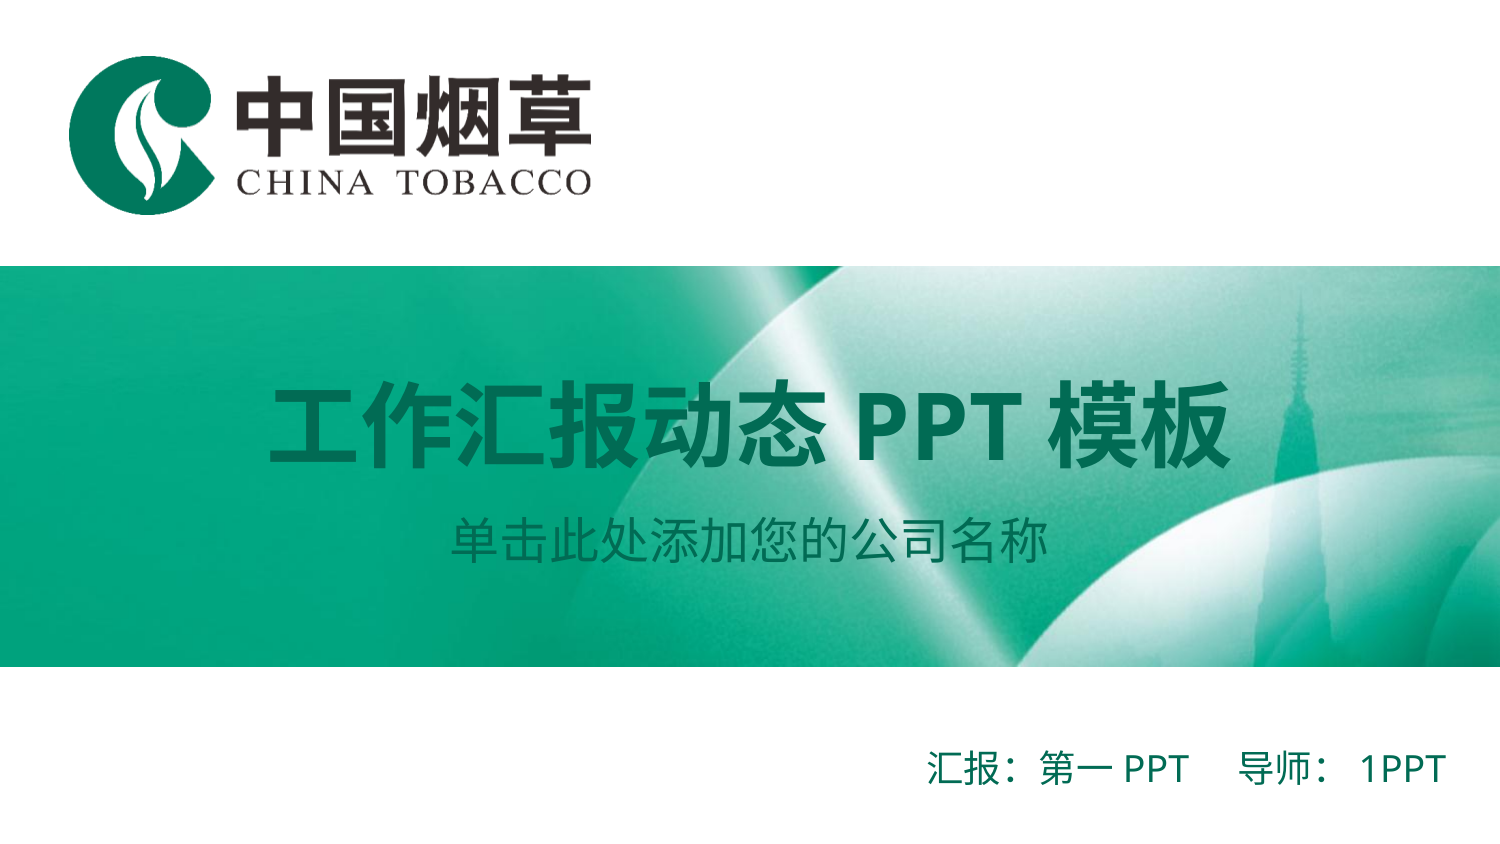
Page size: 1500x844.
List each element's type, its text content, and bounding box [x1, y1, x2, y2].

text_box 汇报：第一PPT 导师：1PPT [911, 738, 1462, 798]
picture [0, 266, 1500, 667]
picture [68, 56, 591, 215]
